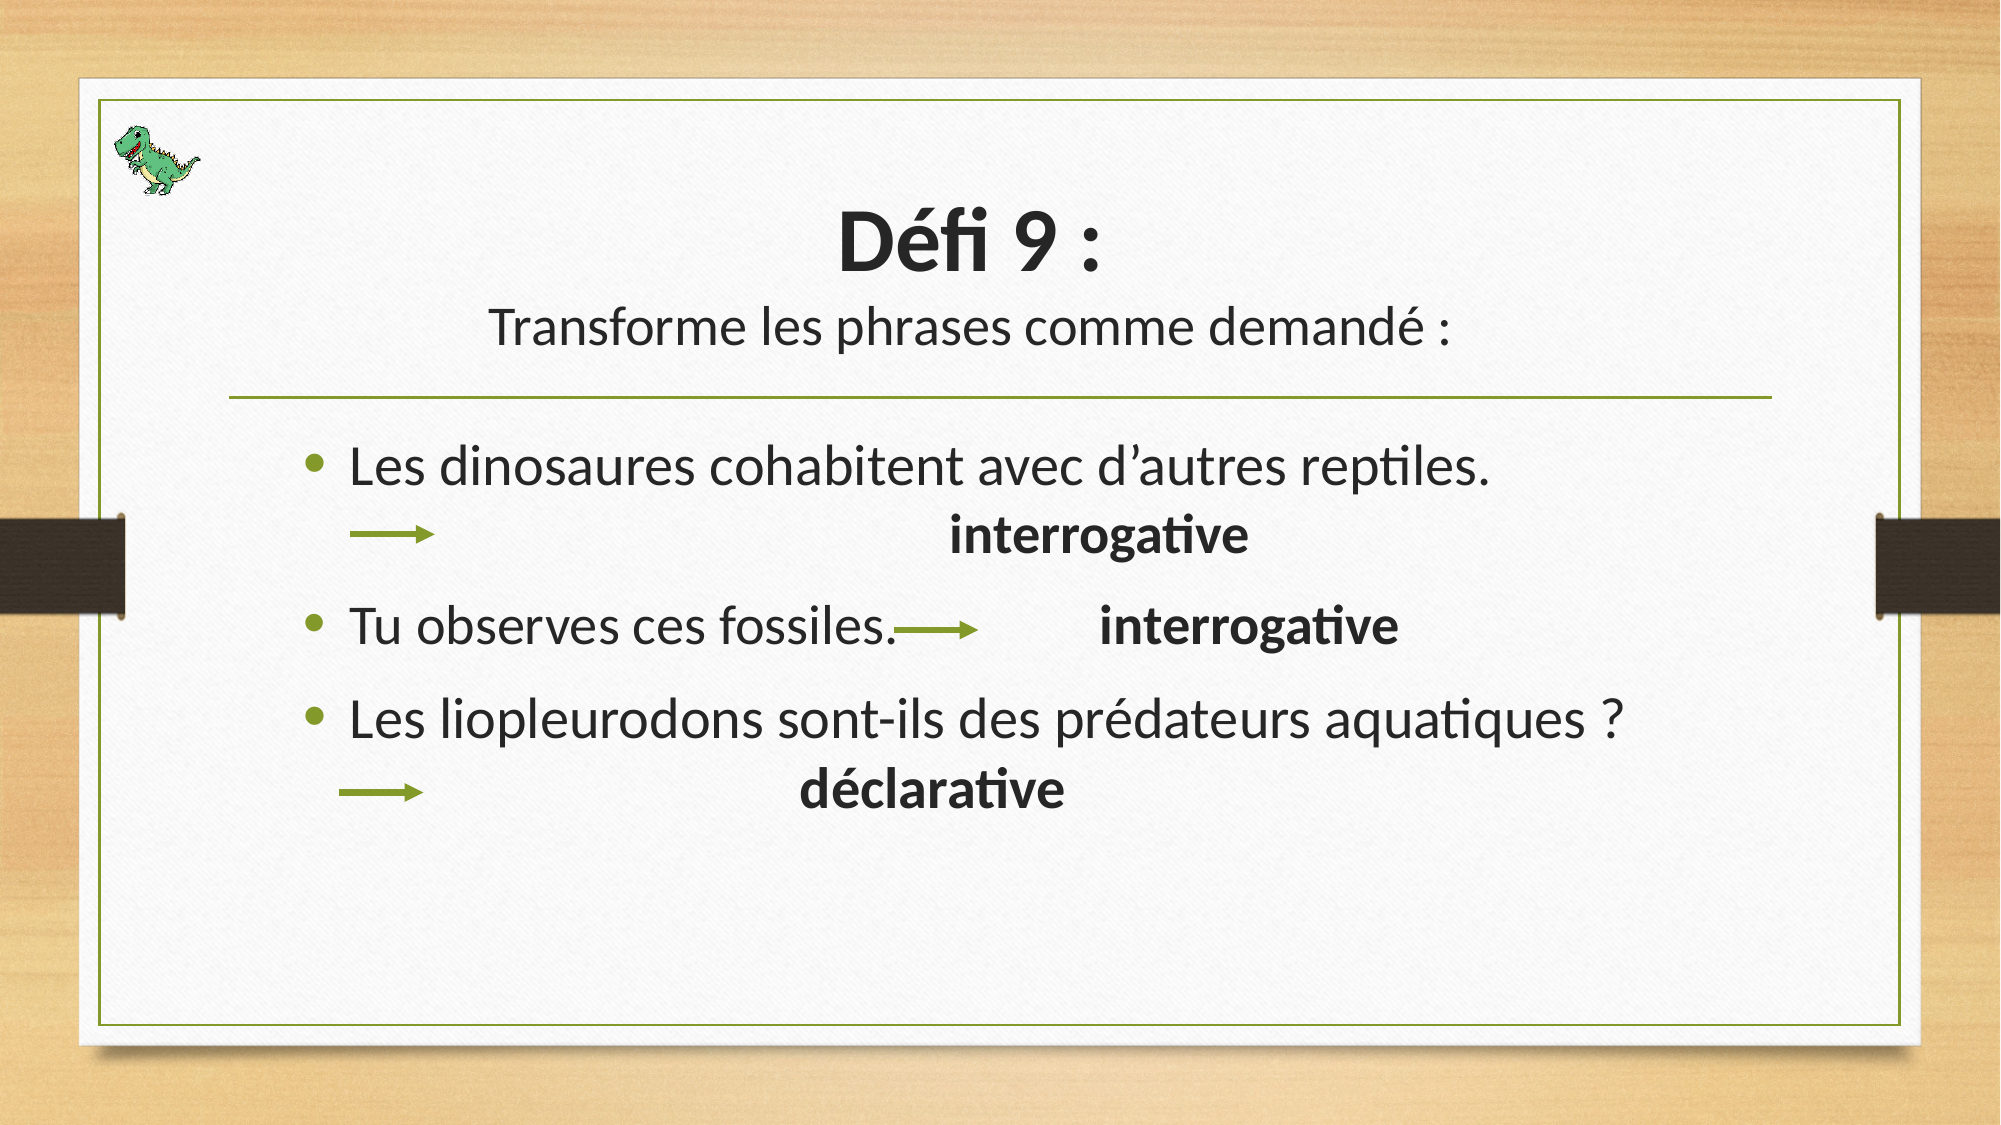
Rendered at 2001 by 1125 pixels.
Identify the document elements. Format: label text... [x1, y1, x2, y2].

text_box Les dinosaures cohabitent avec d’autres reptiles. interrogative Tu observes ces fossiles. interrogative Les liopleurodons sont-ils des prédateurs aquatiques ? déclarative [212, 419, 1788, 992]
picture [0, 0, 2001, 1125]
title Défi 9 : Transforme les phrases comme demandé : [154, 161, 1788, 375]
